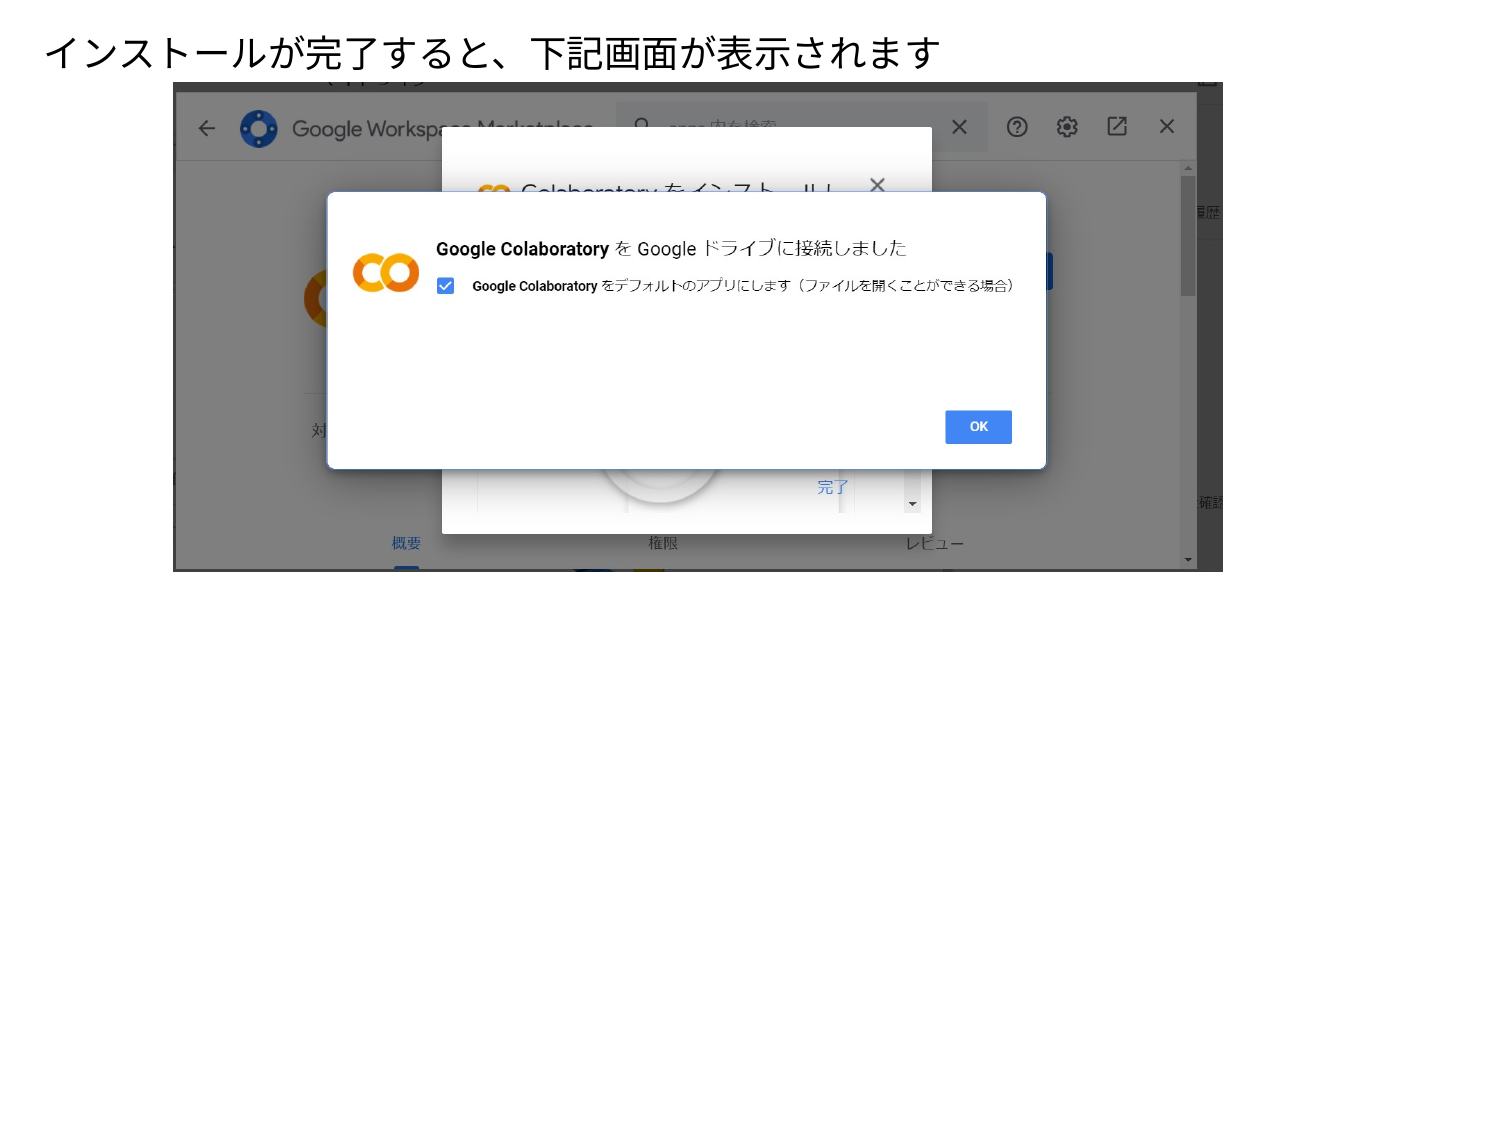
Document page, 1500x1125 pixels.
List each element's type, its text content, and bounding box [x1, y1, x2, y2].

picture [173, 82, 1223, 572]
text_box インストールが完了すると、下記画面が表示されます [29, 22, 1241, 82]
